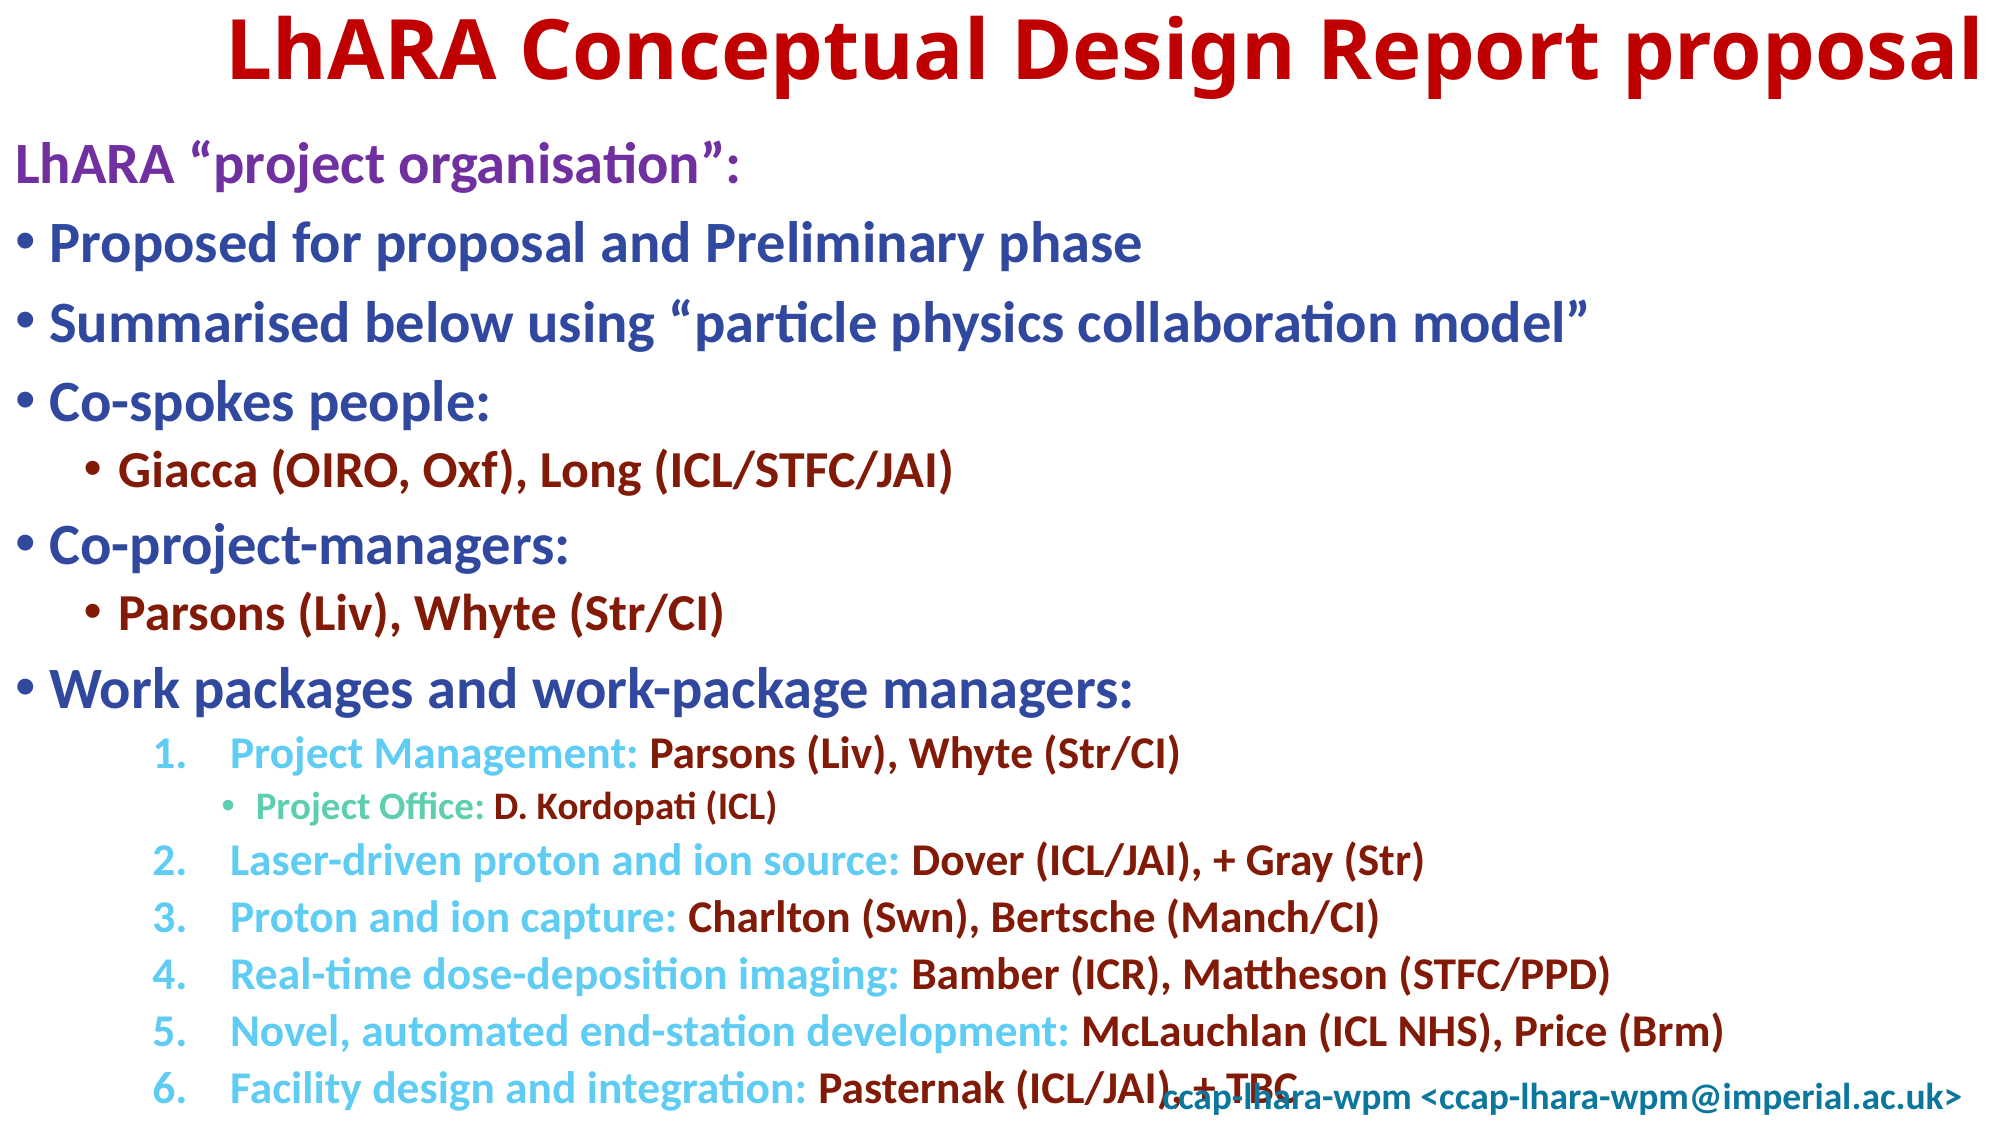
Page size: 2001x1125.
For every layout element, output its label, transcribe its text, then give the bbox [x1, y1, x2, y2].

text_box ccap-lhara-wpm <ccap-lhara-wpm@imperial.ac.uk> [1147, 1064, 1979, 1125]
list LhARA “project organisation”: Proposed for proposal and Preliminary phase Summarised below using “particle physics collaboration model” Co-spokes people: Giacca (OIRO, Oxf), Long (ICL/STFC/JAI) Co-project-managers: Parsons (Liv), Whyte (Str/CI) Work packages and work-package managers: Project Management: Parsons (Liv), Whyte (Str/CI) Project Office: D. Kordopati (ICL) Laser-driven proton and ion source: Dover (ICL/JAI), + Gray (Str) Proton and ion capture: Charlton (Swn), Bertsche (Manch/CI) Real-time dose-deposition imaging: Bamber (ICR), Mattheson (STFC/PPD) Novel, automated end-station development: McLauchlan (ICL NHS), Price (Brm) Facility design and integration: Pasternak (ICL/JAI), + TBC [0, 125, 2000, 1125]
title LhARA Conceptual Design Report proposal [0, 0, 2000, 105]
